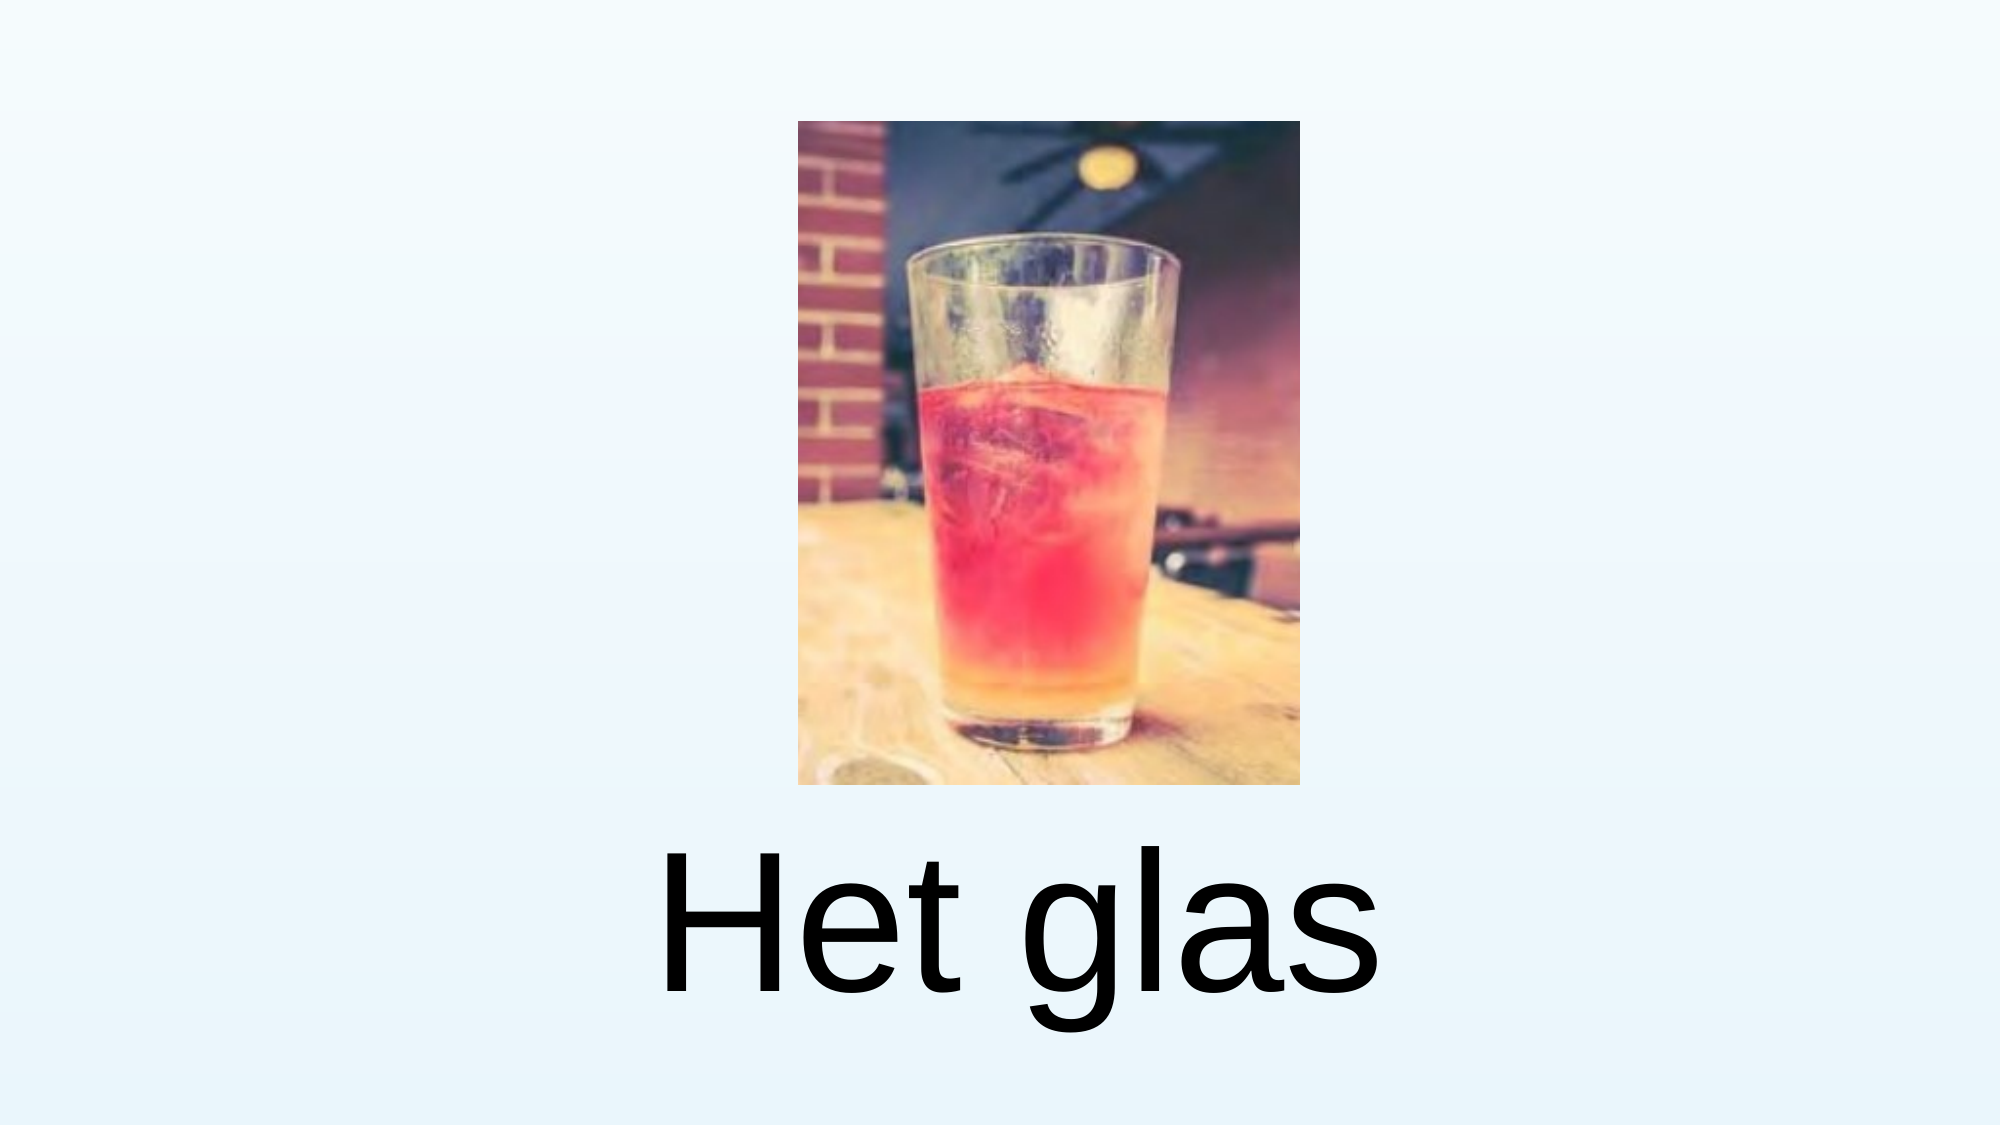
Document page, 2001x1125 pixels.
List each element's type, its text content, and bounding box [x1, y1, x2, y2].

picture [798, 120, 1301, 785]
text_box Het glas [636, 784, 1401, 1040]
